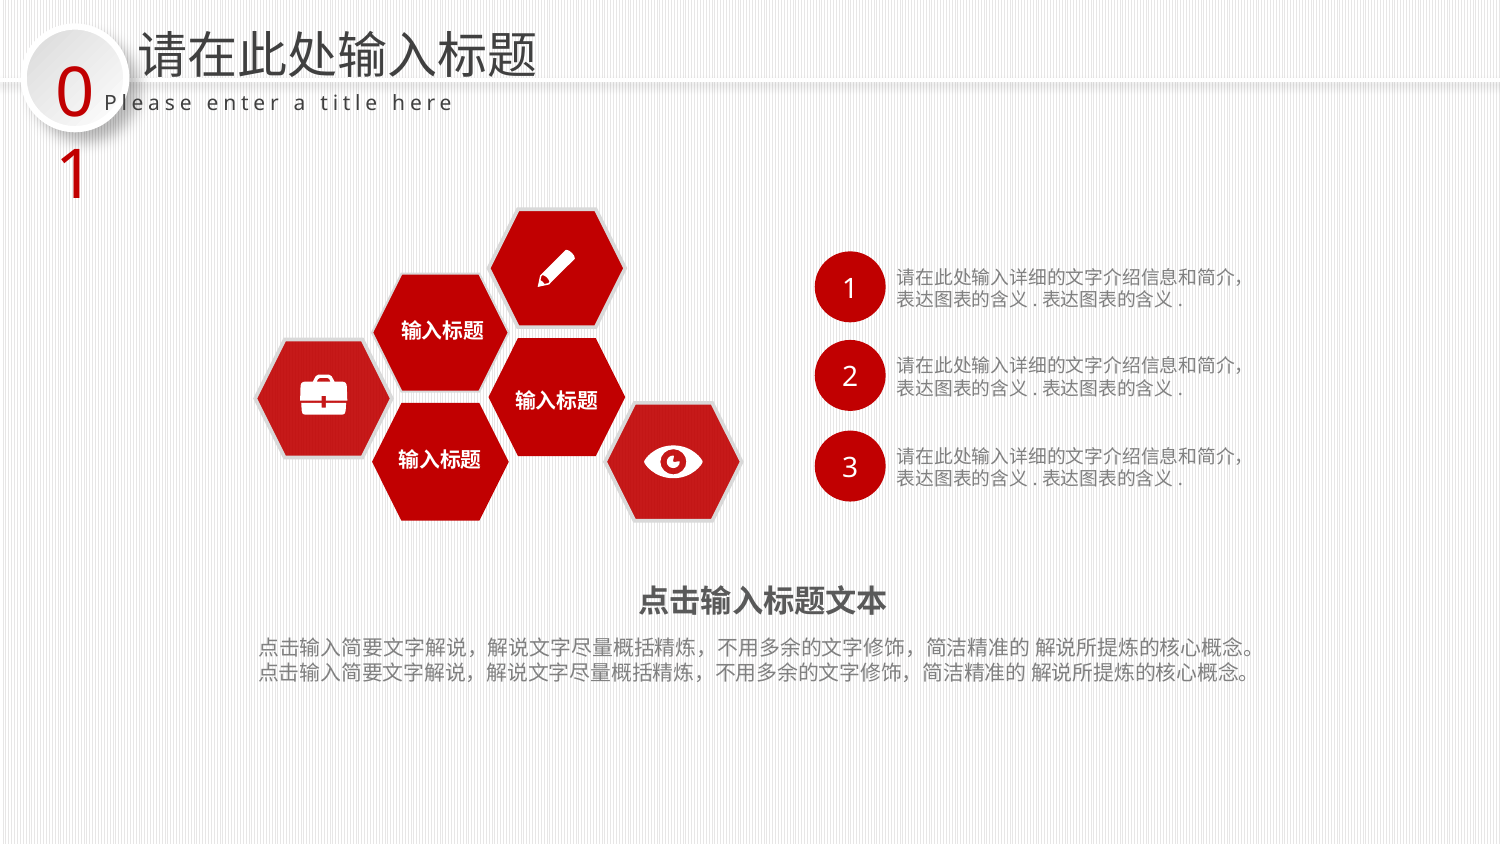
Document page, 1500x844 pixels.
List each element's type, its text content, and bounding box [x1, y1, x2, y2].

text_box 请在此处输入标题 [97, 16, 578, 79]
text_box 1 [813, 250, 885, 324]
text_box 2 [813, 338, 885, 412]
text_box 点击输入简要文字解说，解说文字尽量概括精炼，不用多余的文字修饰，简洁精准的 解说所提炼的核心概念。点击输入简要文字解说，解说文字尽量概括精炼，不用多余的文字修饰，简洁精准的 解说所提炼的核心概念。 [258, 634, 1264, 685]
text_box 3 [813, 429, 885, 503]
text_box 请在此处输入详细的文字介绍信息和简介，表达图表的含义.表达图表的含义. [885, 348, 1273, 438]
text_box Please enter a title here [127, 81, 468, 122]
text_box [300, 249, 703, 479]
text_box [255, 209, 742, 521]
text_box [23, 26, 127, 139]
text_box 请在此处输入详细的文字介绍信息和简介，表达图表的含义.表达图表的含义. [885, 438, 1273, 537]
text_box 请在此处输入标题 [127, 80, 578, 91]
text_box 点击输入标题文本 [638, 581, 892, 619]
text_box 请在此处输入详细的文字介绍信息和简介，表达图表的含义.表达图表的含义. [885, 259, 1273, 348]
